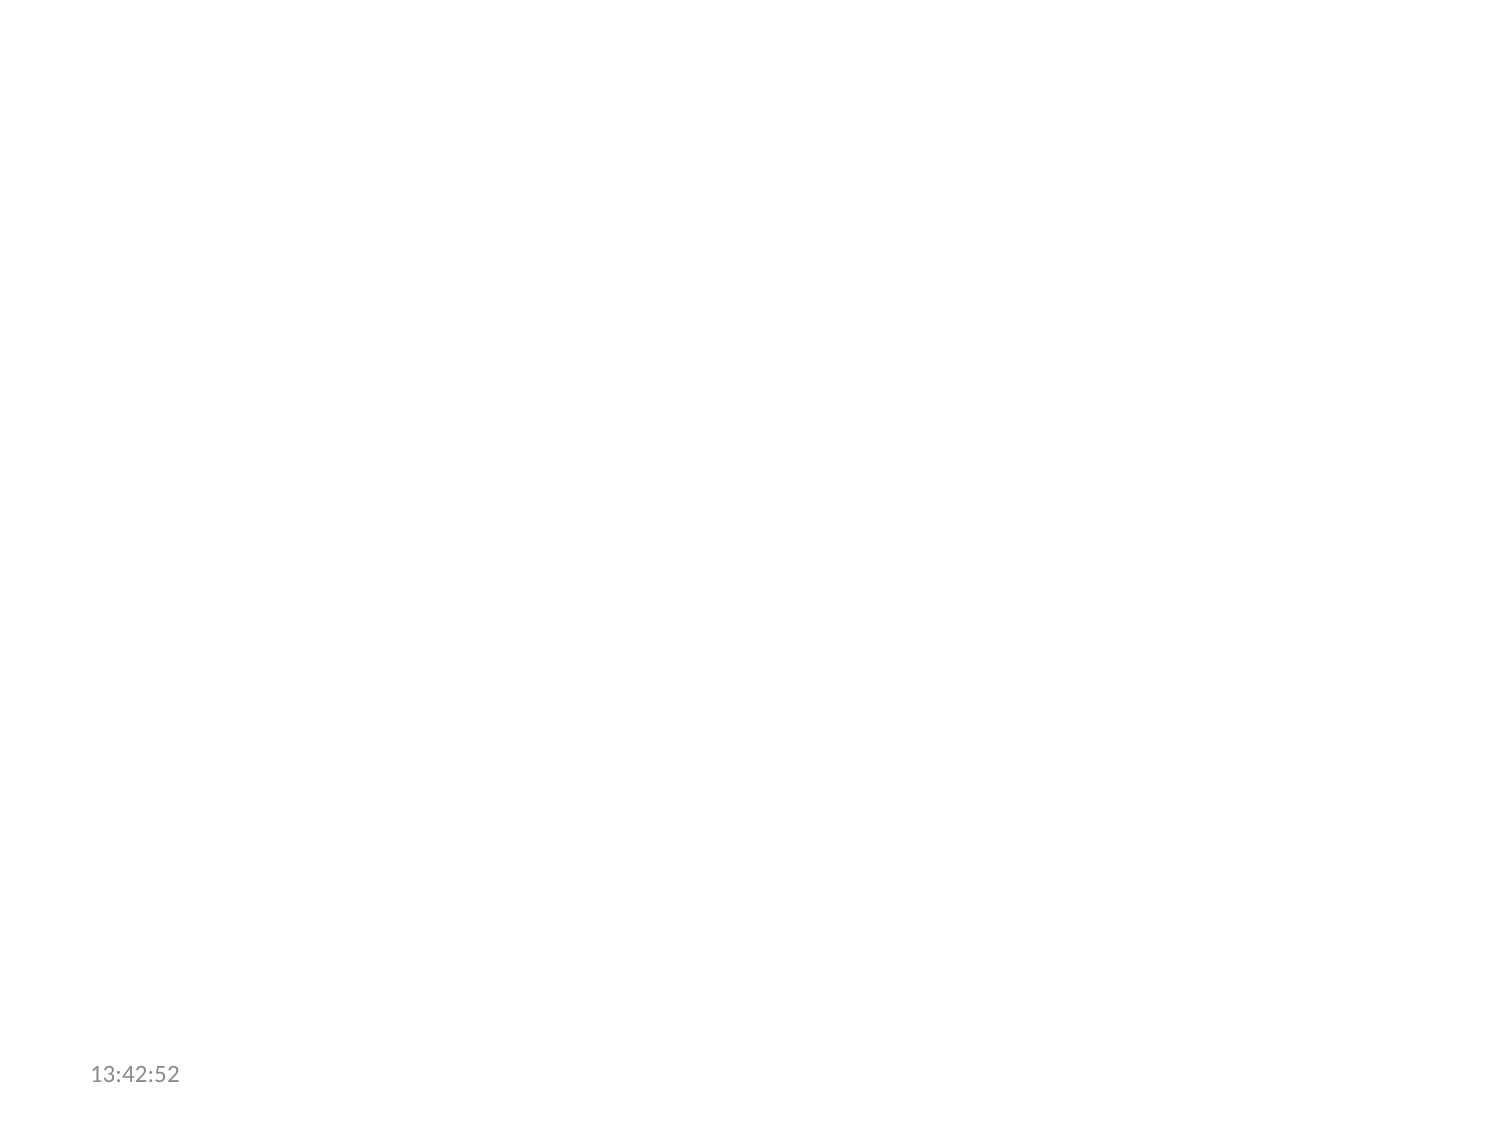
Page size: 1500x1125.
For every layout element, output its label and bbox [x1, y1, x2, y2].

slide_number [75, 1042, 425, 1103]
